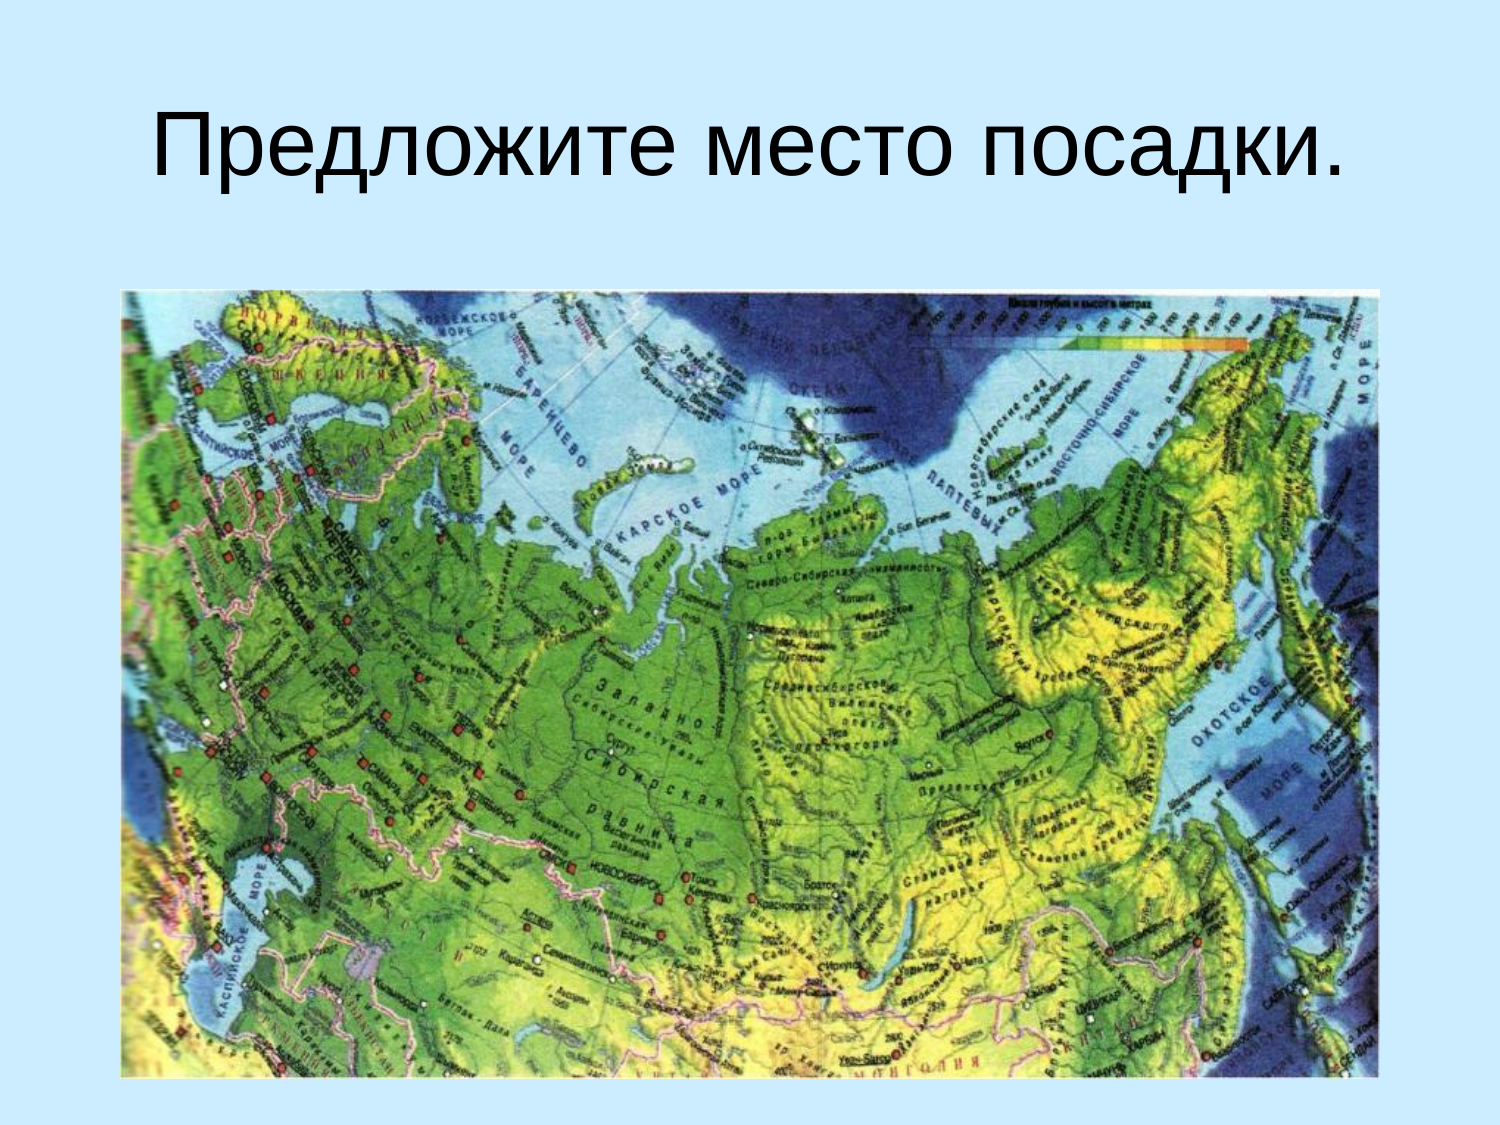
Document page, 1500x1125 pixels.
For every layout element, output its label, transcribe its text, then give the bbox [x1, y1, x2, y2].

title Предложите место посадки. [74, 44, 1426, 233]
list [119, 288, 1381, 1079]
